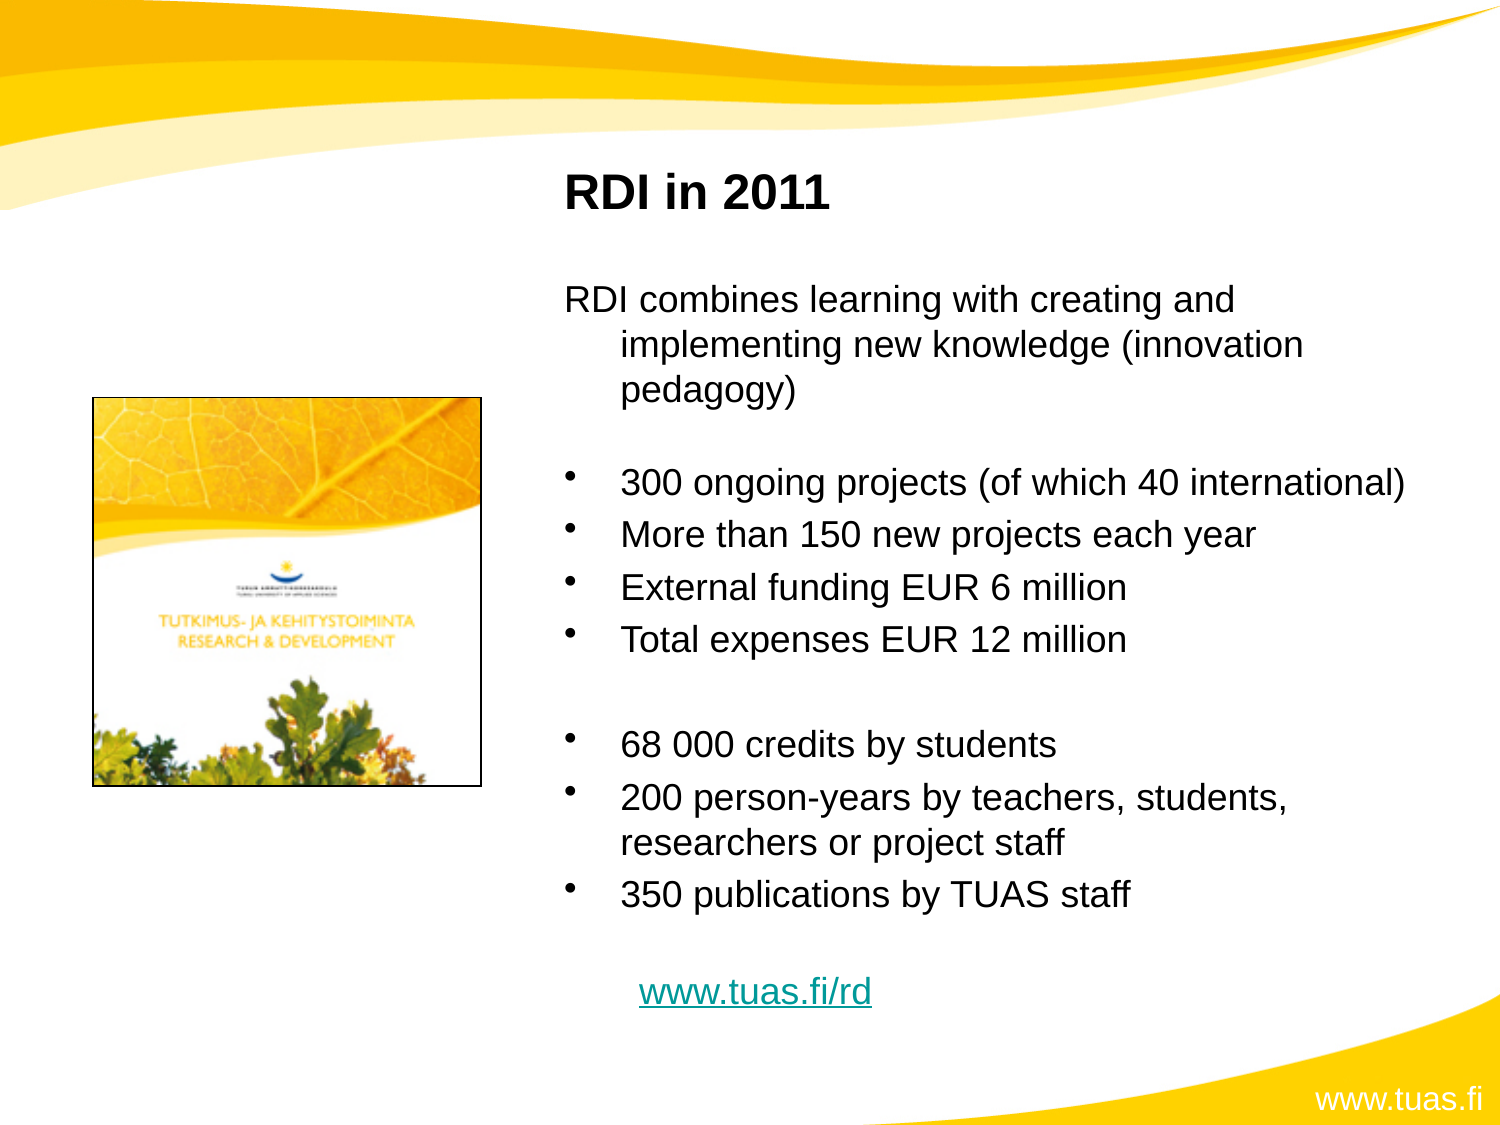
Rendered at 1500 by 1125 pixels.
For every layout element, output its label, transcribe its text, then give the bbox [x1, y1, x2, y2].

picture [93, 398, 481, 786]
picture [759, 947, 1500, 1125]
title RDI in 2011 [548, 125, 1406, 255]
list RDI combines learning with creating and implementing new knowledge (innovation pedagogy) 300 ongoing projects (of which 40 international) More than 150 new projects each year External funding EUR 6 million Total expenses EUR 12 million 68 000 credits by students 200 person-years by teachers, students, researchers or project staff 350 publications by TUAS staff www.tuas.fi/rd [548, 266, 1459, 1063]
picture [0, 0, 1500, 210]
